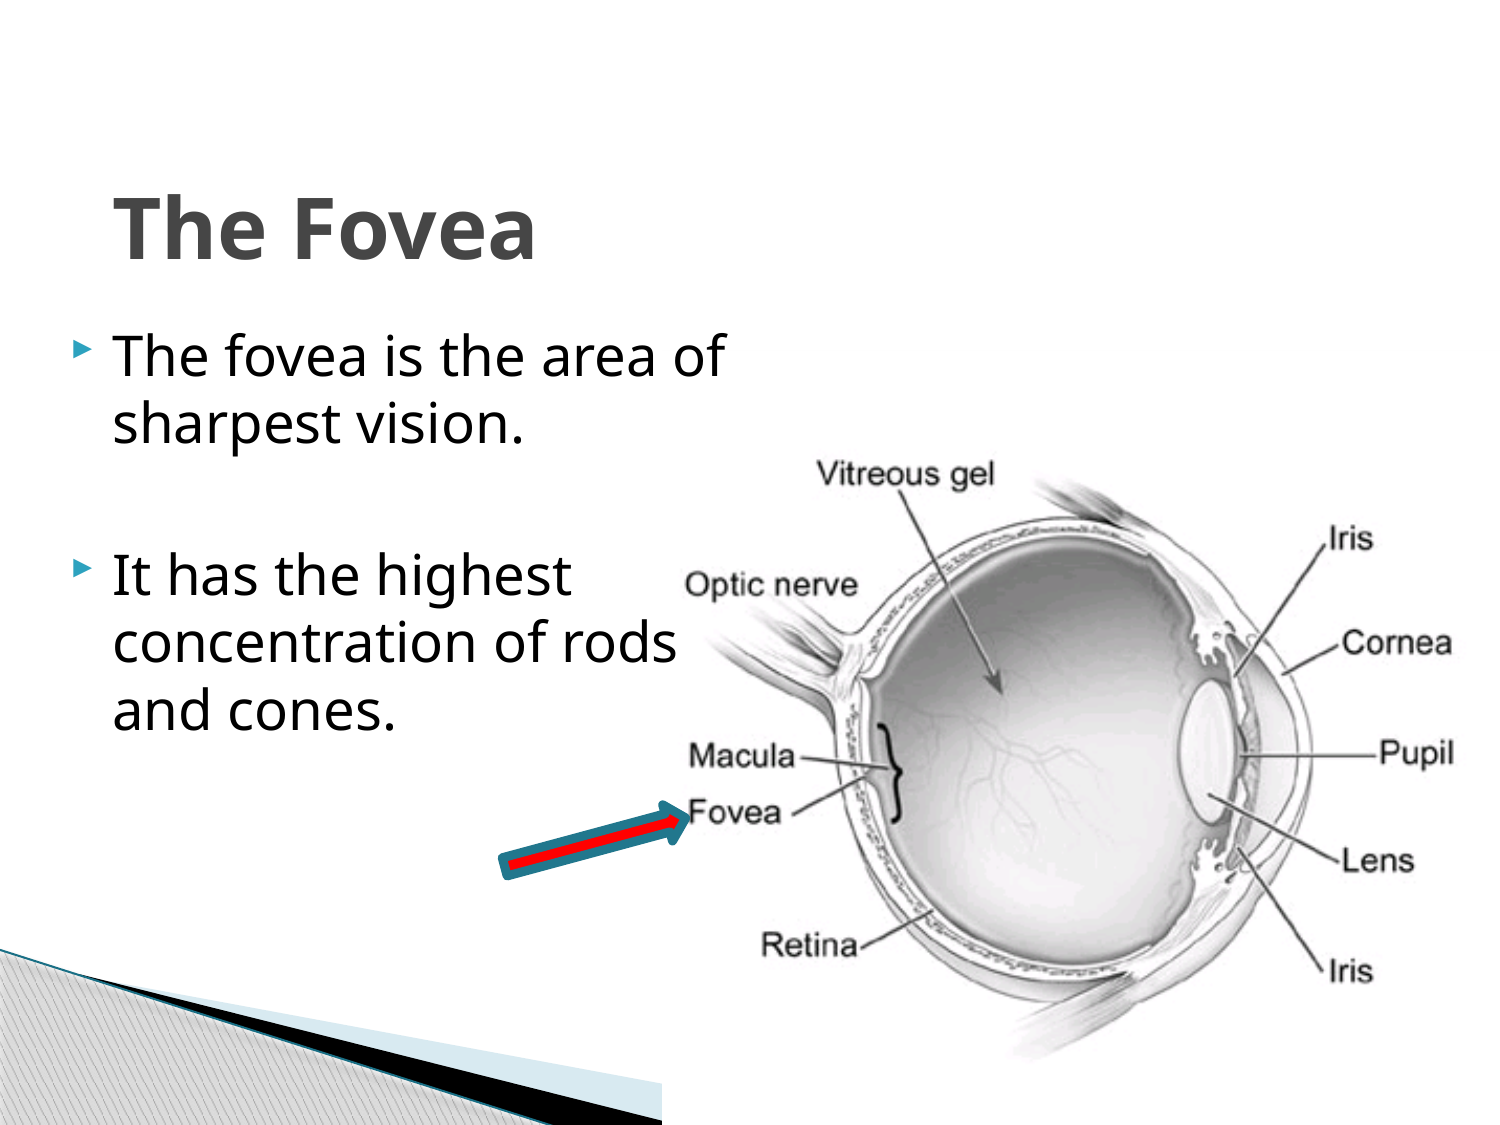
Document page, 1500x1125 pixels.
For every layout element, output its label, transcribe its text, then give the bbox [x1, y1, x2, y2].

title The Fovea [75, 137, 1425, 313]
text_box [497, 811, 656, 881]
picture [661, 349, 1500, 1125]
list The fovea is the area of sharpest vision. It has the highest concentration of rods and cones. [37, 312, 763, 1031]
